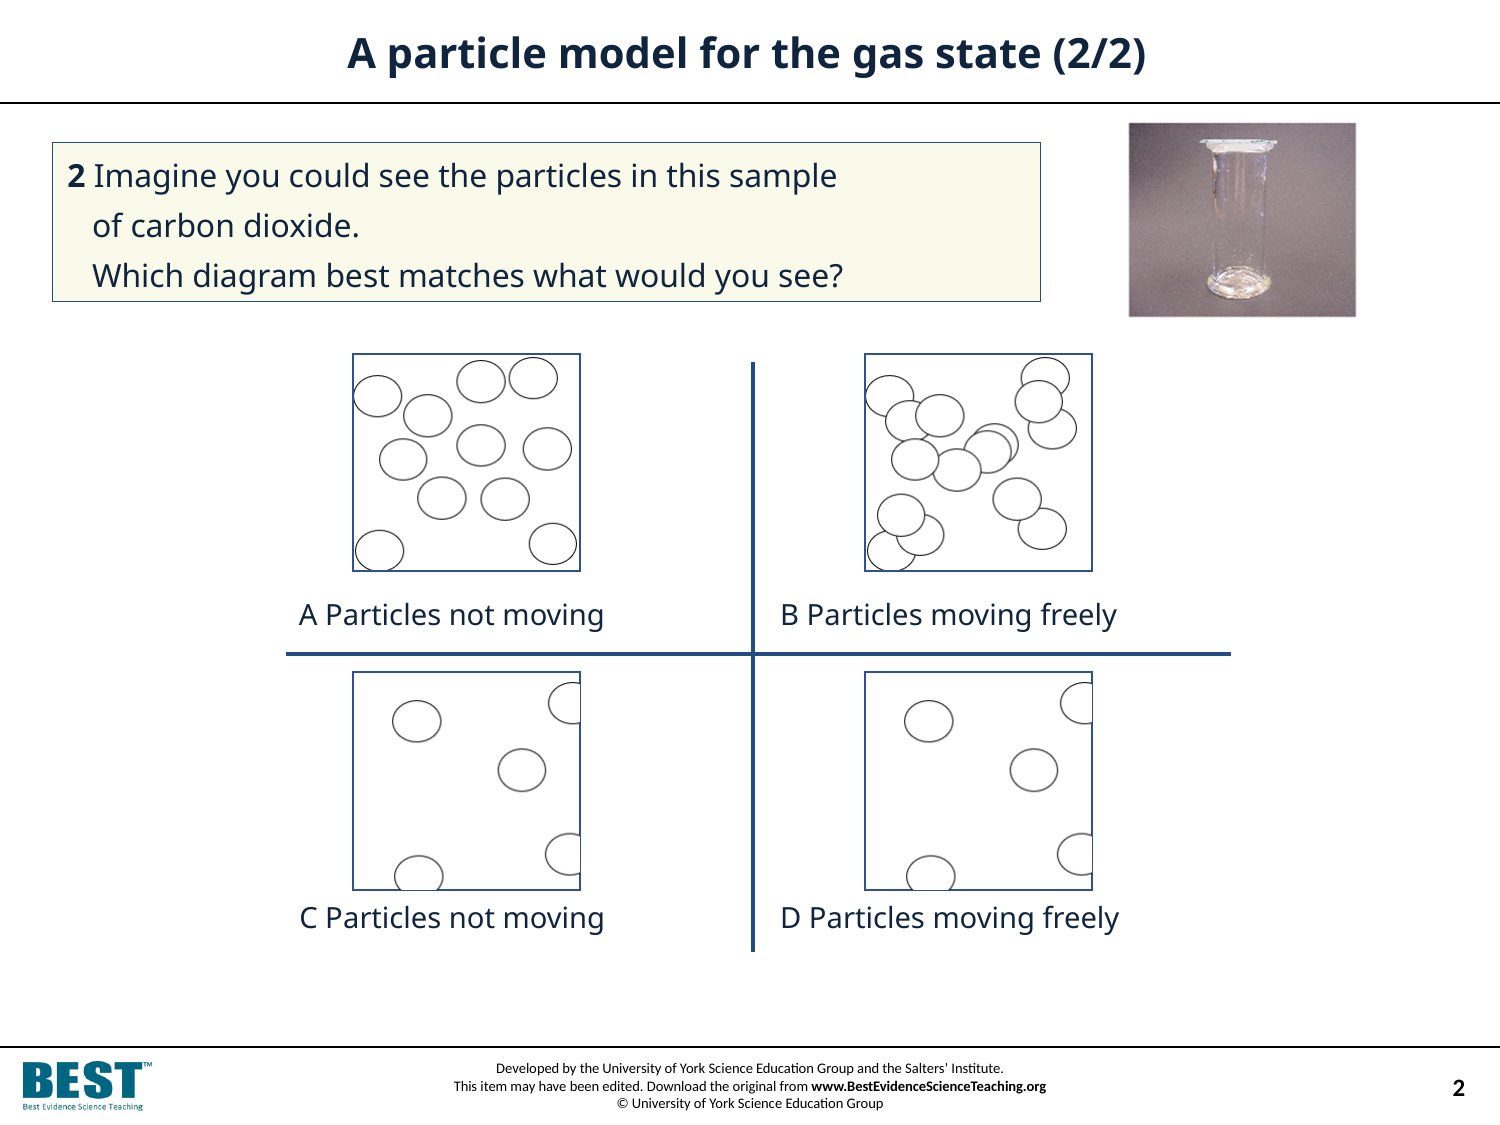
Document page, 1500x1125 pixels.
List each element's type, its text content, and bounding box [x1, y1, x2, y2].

list B Particles moving freely [765, 575, 1222, 639]
slide_number 2 [1130, 1061, 1481, 1111]
list 2 Imagine you could see the particles in this sample of carbon dioxide. Which diagram best matches what would you see? [52, 142, 1041, 302]
title A particle model for the gas state (2/2) [23, 4, 1471, 99]
picture [23, 1061, 152, 1111]
list C Particles not moving [284, 877, 741, 942]
picture [352, 671, 581, 892]
picture [864, 671, 1094, 892]
picture [352, 352, 581, 572]
list D Particles moving freely [765, 877, 1222, 942]
list A Particles not moving [283, 575, 741, 639]
picture [1114, 119, 1370, 325]
picture [864, 352, 1094, 572]
